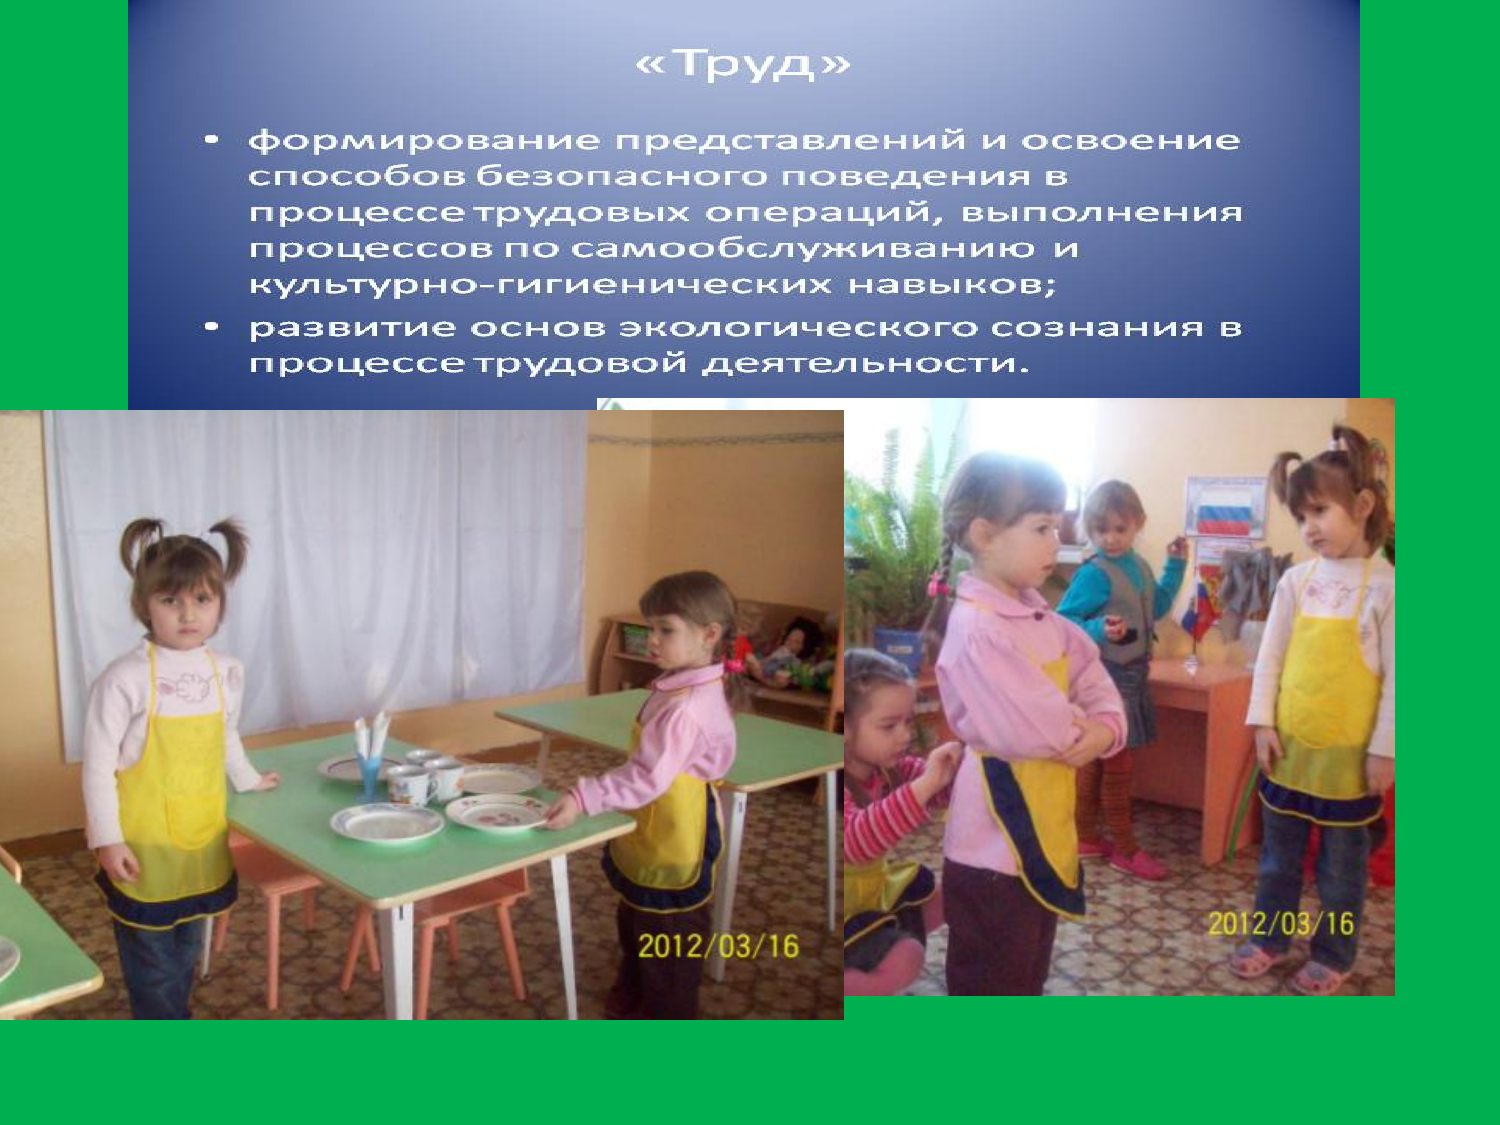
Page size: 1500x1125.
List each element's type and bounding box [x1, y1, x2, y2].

picture [0, 398, 1395, 1020]
list [128, 0, 1360, 408]
